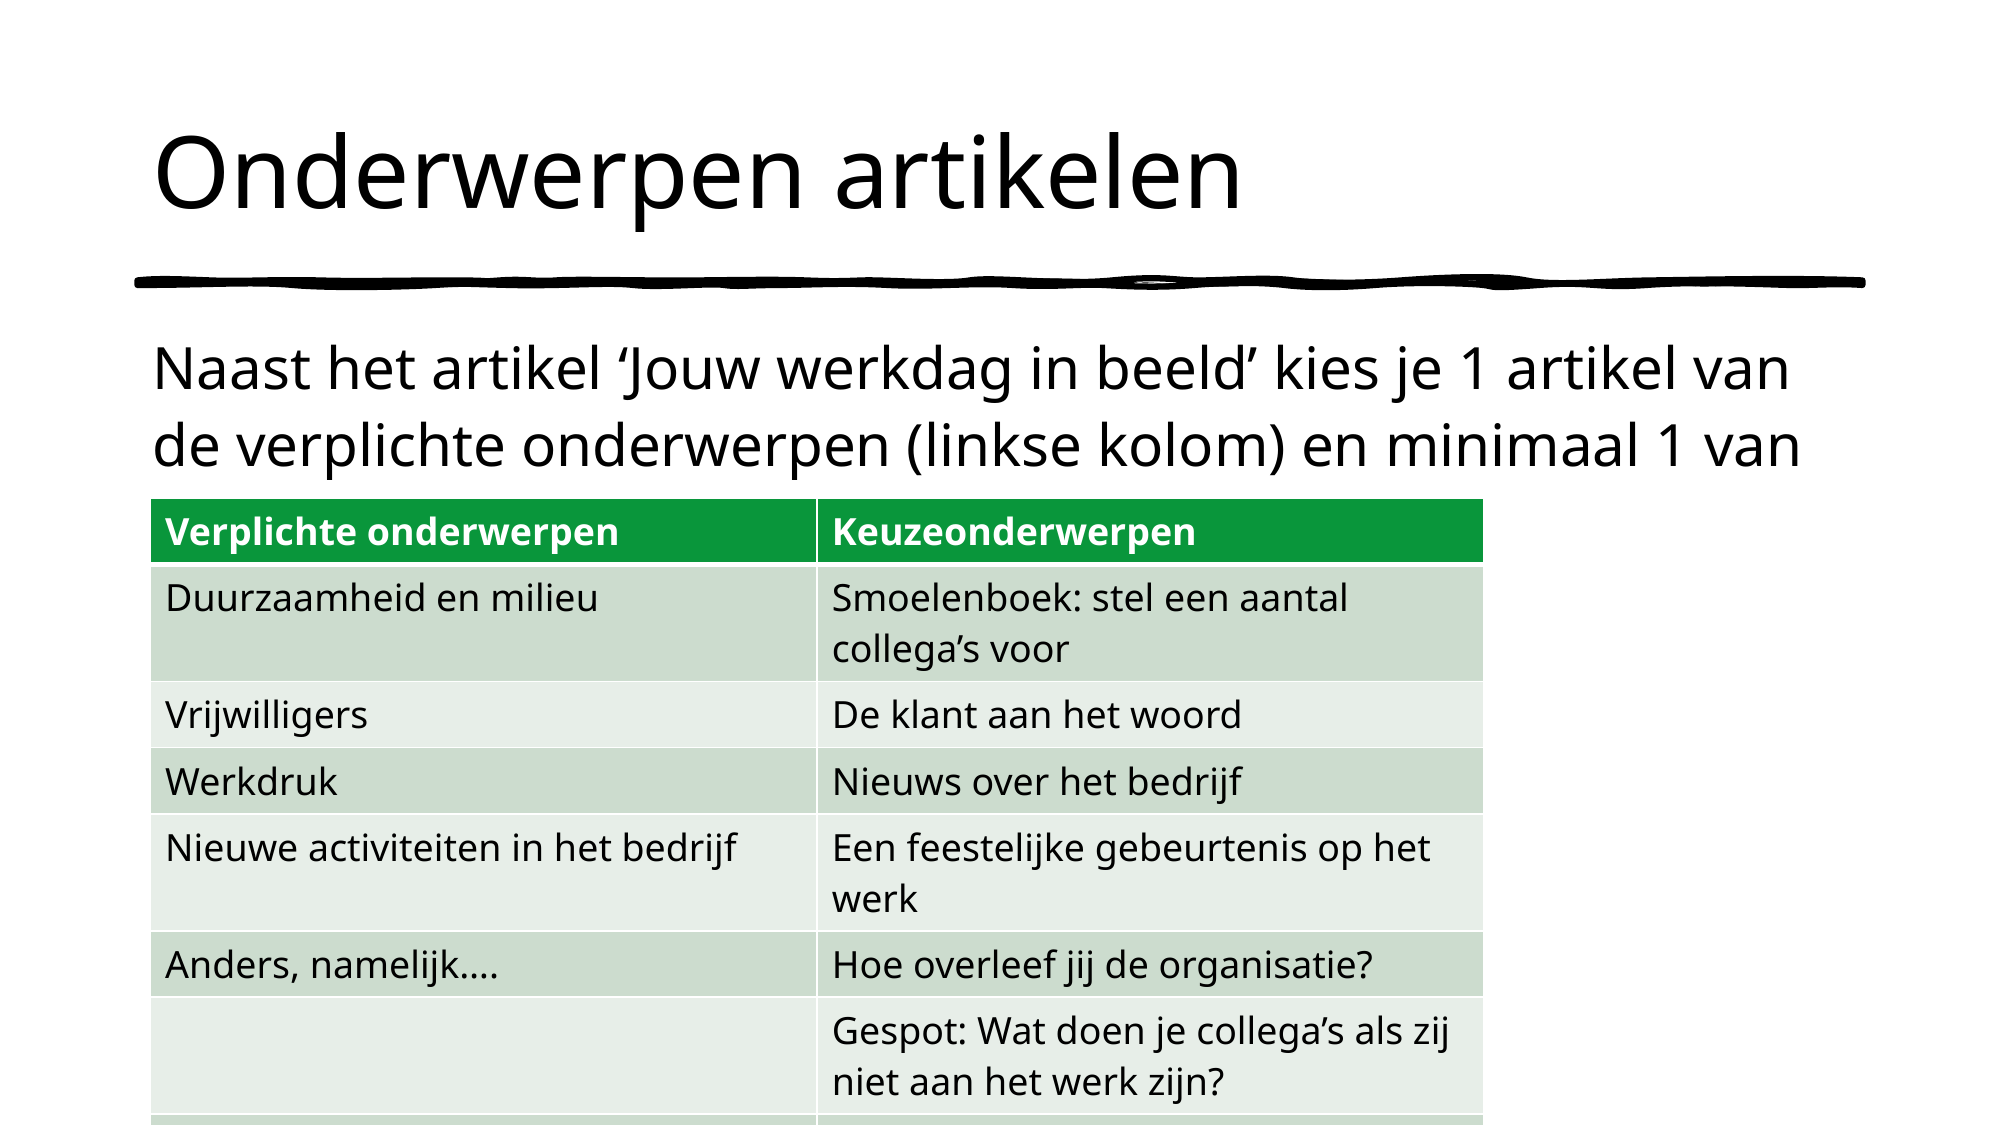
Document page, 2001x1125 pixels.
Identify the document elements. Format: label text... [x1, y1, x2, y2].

table_cell Smoelenboek: stel een aantal collega’s voor [818, 567, 1483, 681]
table_header Keuzeonderwerpen [818, 499, 1483, 562]
table_cell Nieuws over het bedrijf [818, 748, 1483, 813]
table_cell Duurzaamheid en milieu [151, 567, 816, 681]
table_cell Anders, namelijk…. [818, 1115, 1483, 1125]
table_cell [151, 998, 816, 1113]
table_cell Gespot: Wat doen je collega’s als zij niet aan het werk zijn? [818, 998, 1483, 1113]
table_cell Hoe overleef jij de organisatie? [818, 932, 1483, 996]
table_cell Nieuwe activiteiten in het bedrijf [151, 815, 816, 930]
title Onderwerpen artikelen [137, 59, 1863, 278]
table_header Verplichte onderwerpen [151, 499, 816, 562]
table_cell Werkdruk [151, 748, 816, 813]
table_cell Een feestelijke gebeurtenis op het werk [818, 815, 1483, 930]
table_cell Anders, namelijk…. [151, 932, 816, 996]
list Naast het artikel ‘Jouw werkdag in beeld’ kies je 1 artikel van de verplichte onderwerpen (linkse kolom) en minimaal 1 van de keuzeonderwerpen. [137, 316, 1863, 1014]
table_cell [151, 1115, 816, 1125]
table_cell De klant aan het woord [818, 682, 1483, 747]
table_cell Vrijwilligers [151, 682, 816, 747]
